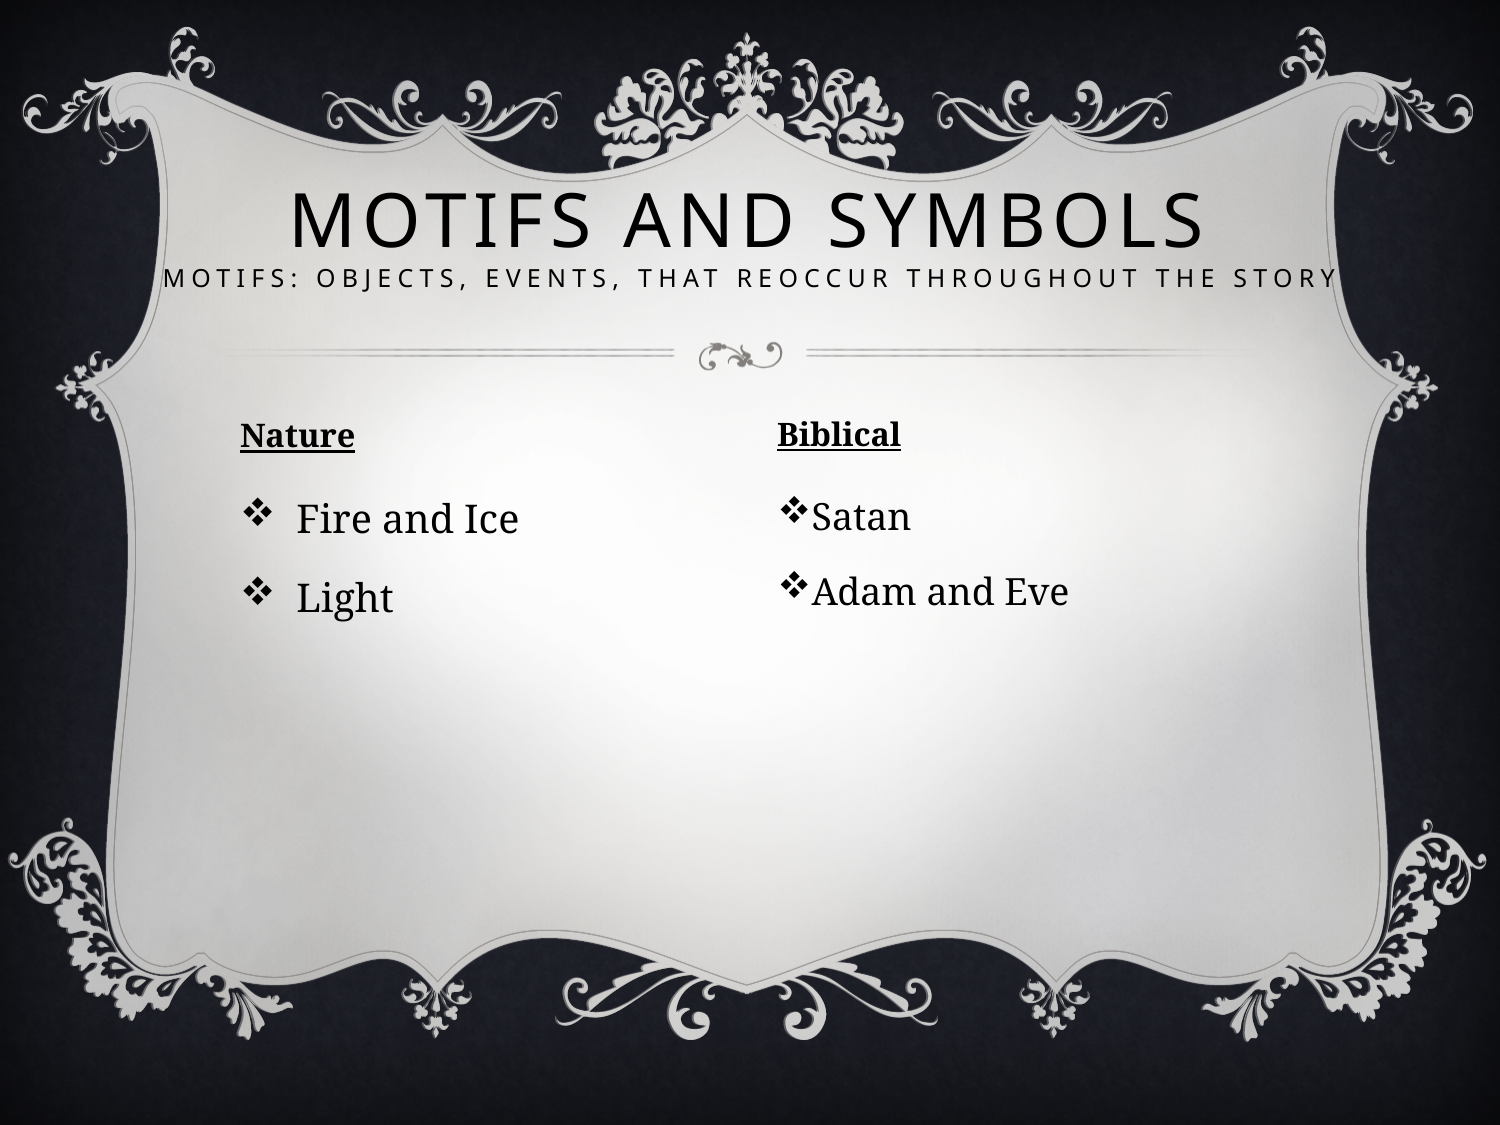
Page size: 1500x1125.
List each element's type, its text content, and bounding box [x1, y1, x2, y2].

picture [0, 0, 1500, 1125]
list Nature [225, 387, 738, 462]
list Satan Adam and Eve [762, 462, 1275, 913]
list Biblical [761, 386, 1275, 461]
title Motifs and Symbols Motifs: objects, events, that reoccur throughout the story [112, 112, 1388, 300]
list Fire and Ice Light [225, 462, 738, 913]
